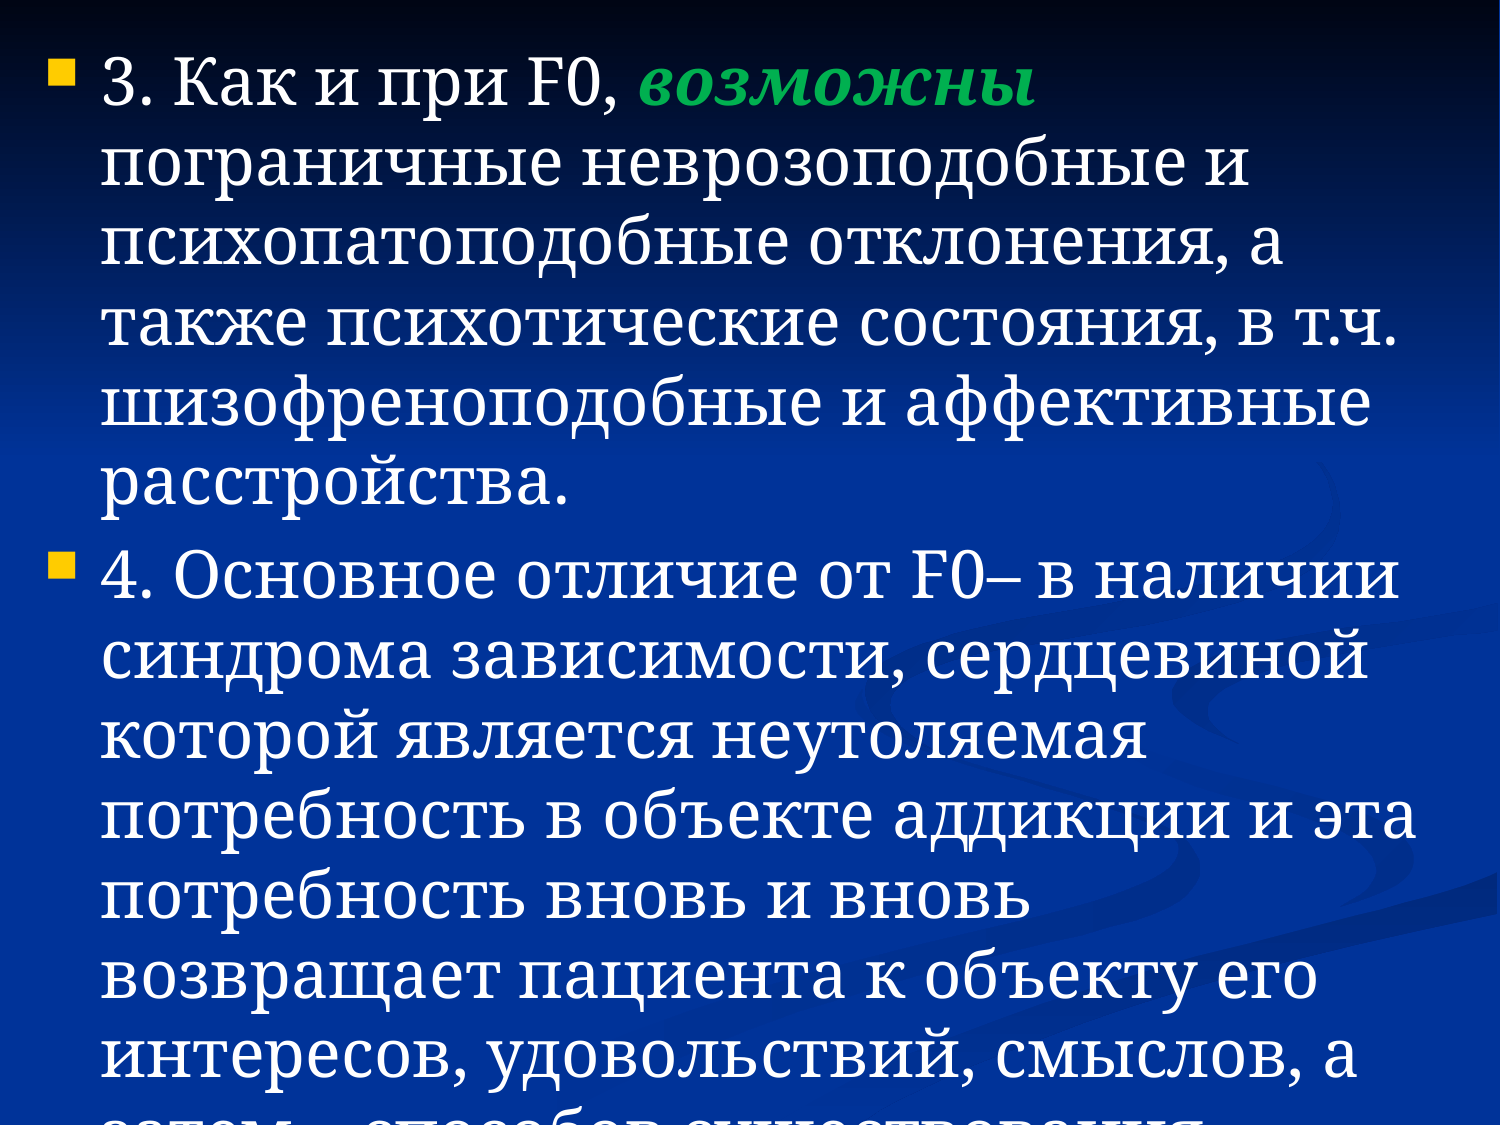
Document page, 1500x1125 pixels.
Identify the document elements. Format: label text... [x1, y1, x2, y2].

list 3. Как и при F0, возможны пограничные неврозоподобные и психопатоподобные отклонения, а также психотические состояния, в т.ч. шизофреноподобные и аффективные расстройства. 4. Основное отличие от F0– в наличии синдрома зависимости, сердцевиной которой является неутоляемая потребность в объекте аддикции и эта потребность вновь и вновь возвращает пациента к объекту его интересов, удовольствий, смыслов, а затем – способов существования. [29, 30, 1459, 1095]
